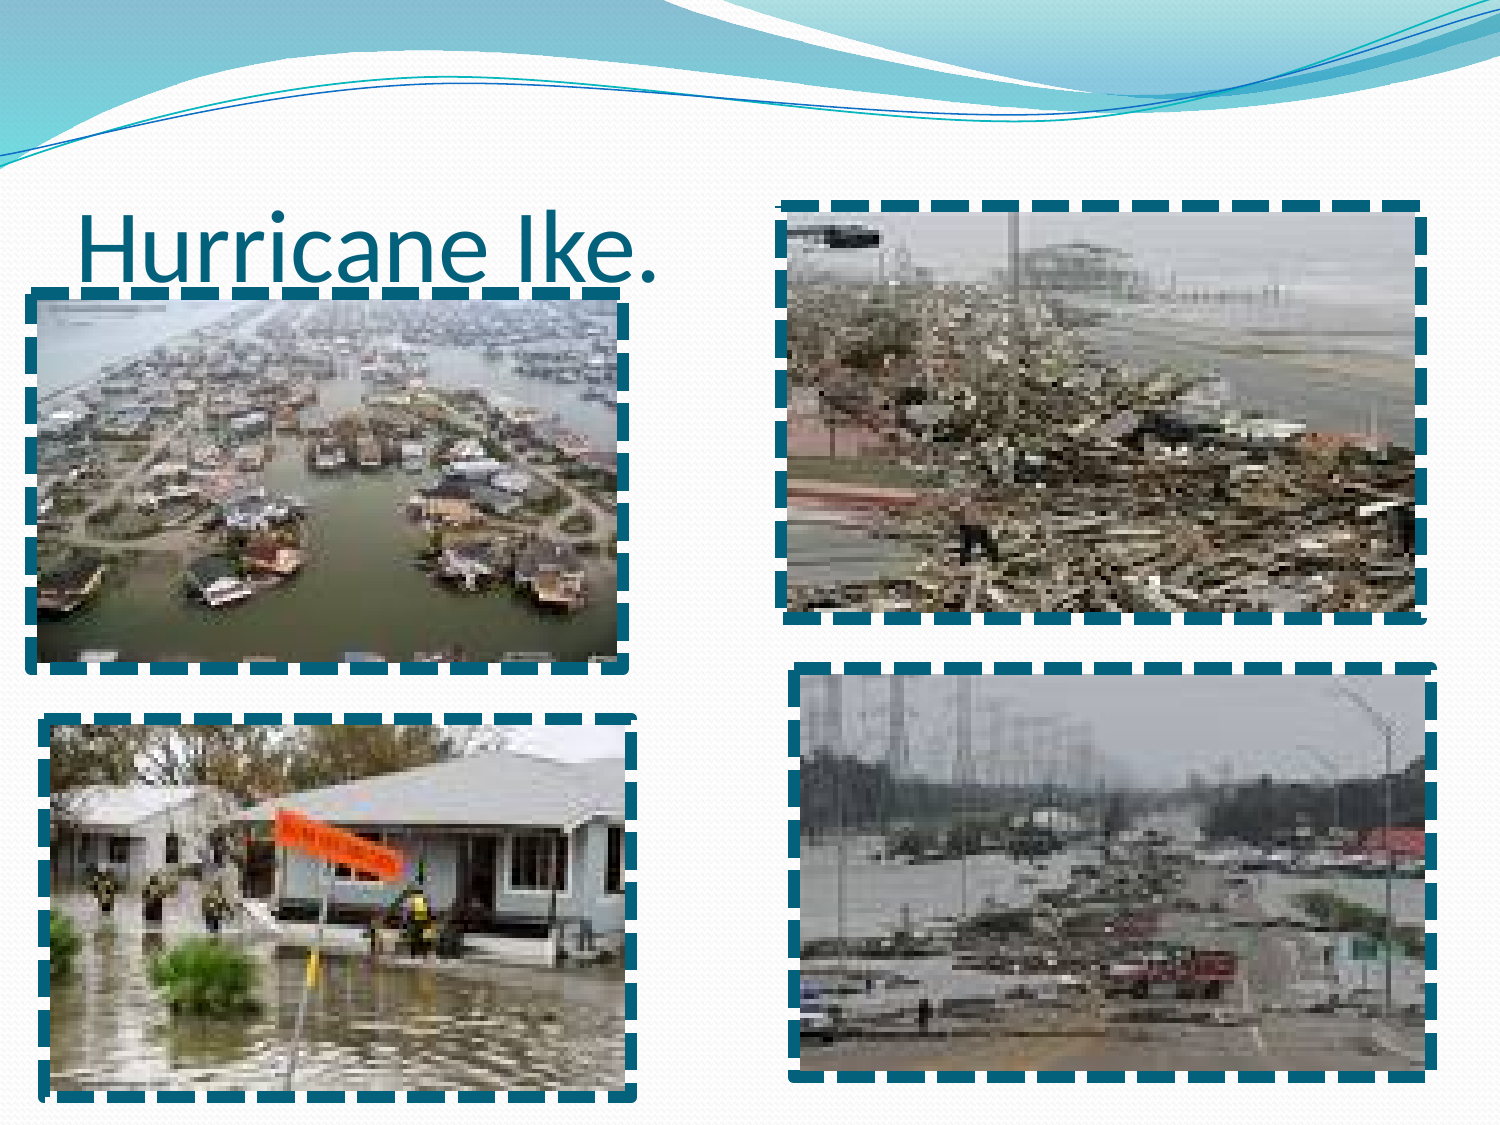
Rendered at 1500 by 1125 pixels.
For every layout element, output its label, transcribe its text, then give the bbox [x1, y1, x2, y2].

picture [787, 212, 1416, 613]
title Hurricane Ike. [75, 115, 1425, 303]
picture [37, 299, 617, 663]
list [799, 674, 1426, 1072]
picture [49, 724, 626, 1091]
